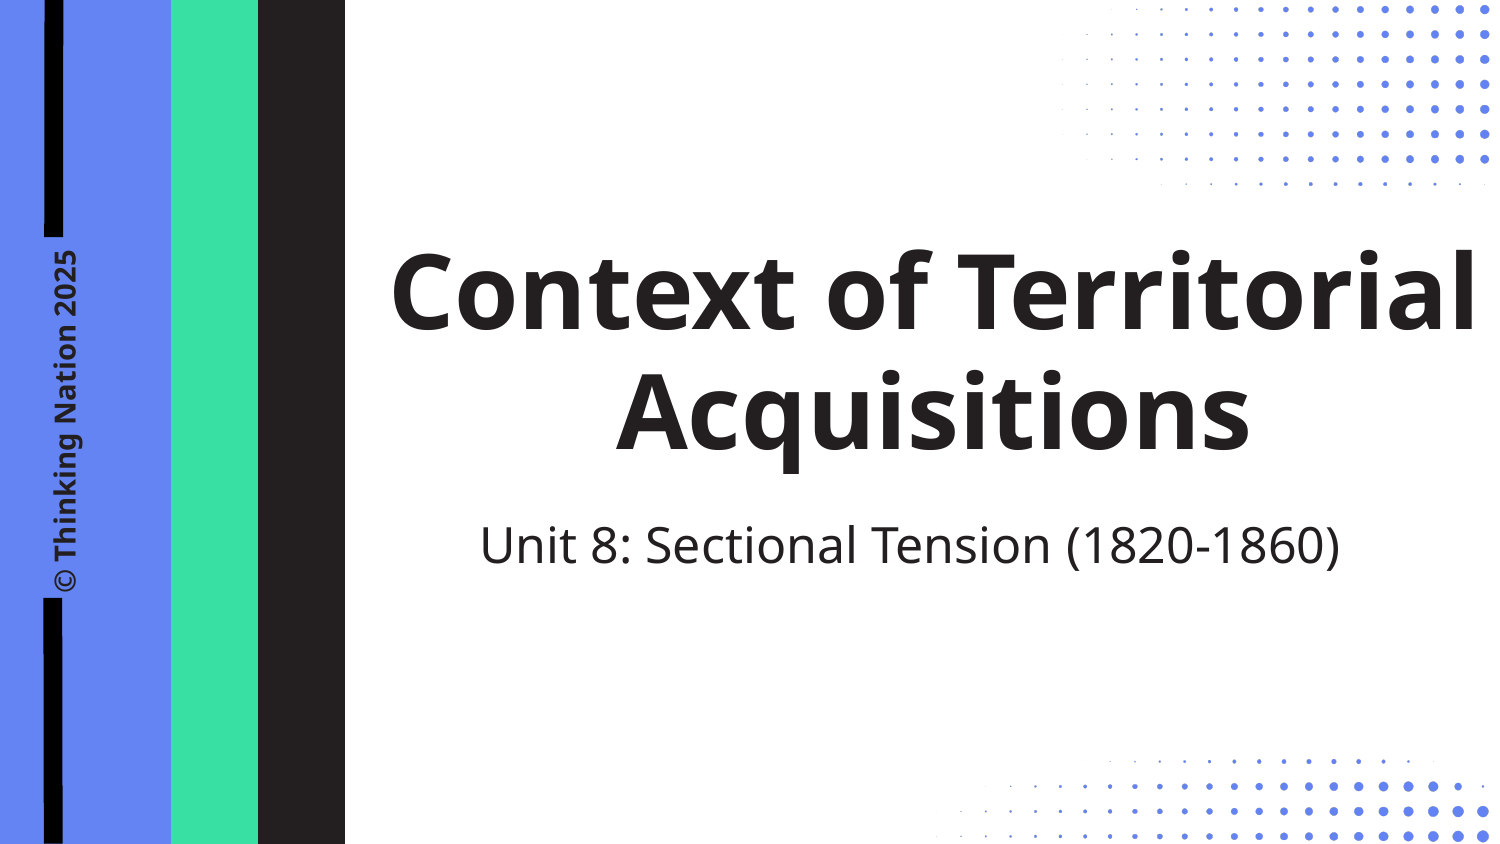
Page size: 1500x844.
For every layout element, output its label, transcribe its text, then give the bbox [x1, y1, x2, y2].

text_box Unit 8: Sectional Tension (1820-1860) [392, 513, 1428, 574]
text_box [1037, 0, 1500, 186]
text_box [0, 0, 346, 844]
text_box Context of Territorial Acquisitions [356, 233, 1500, 474]
text_box [911, 759, 1500, 844]
